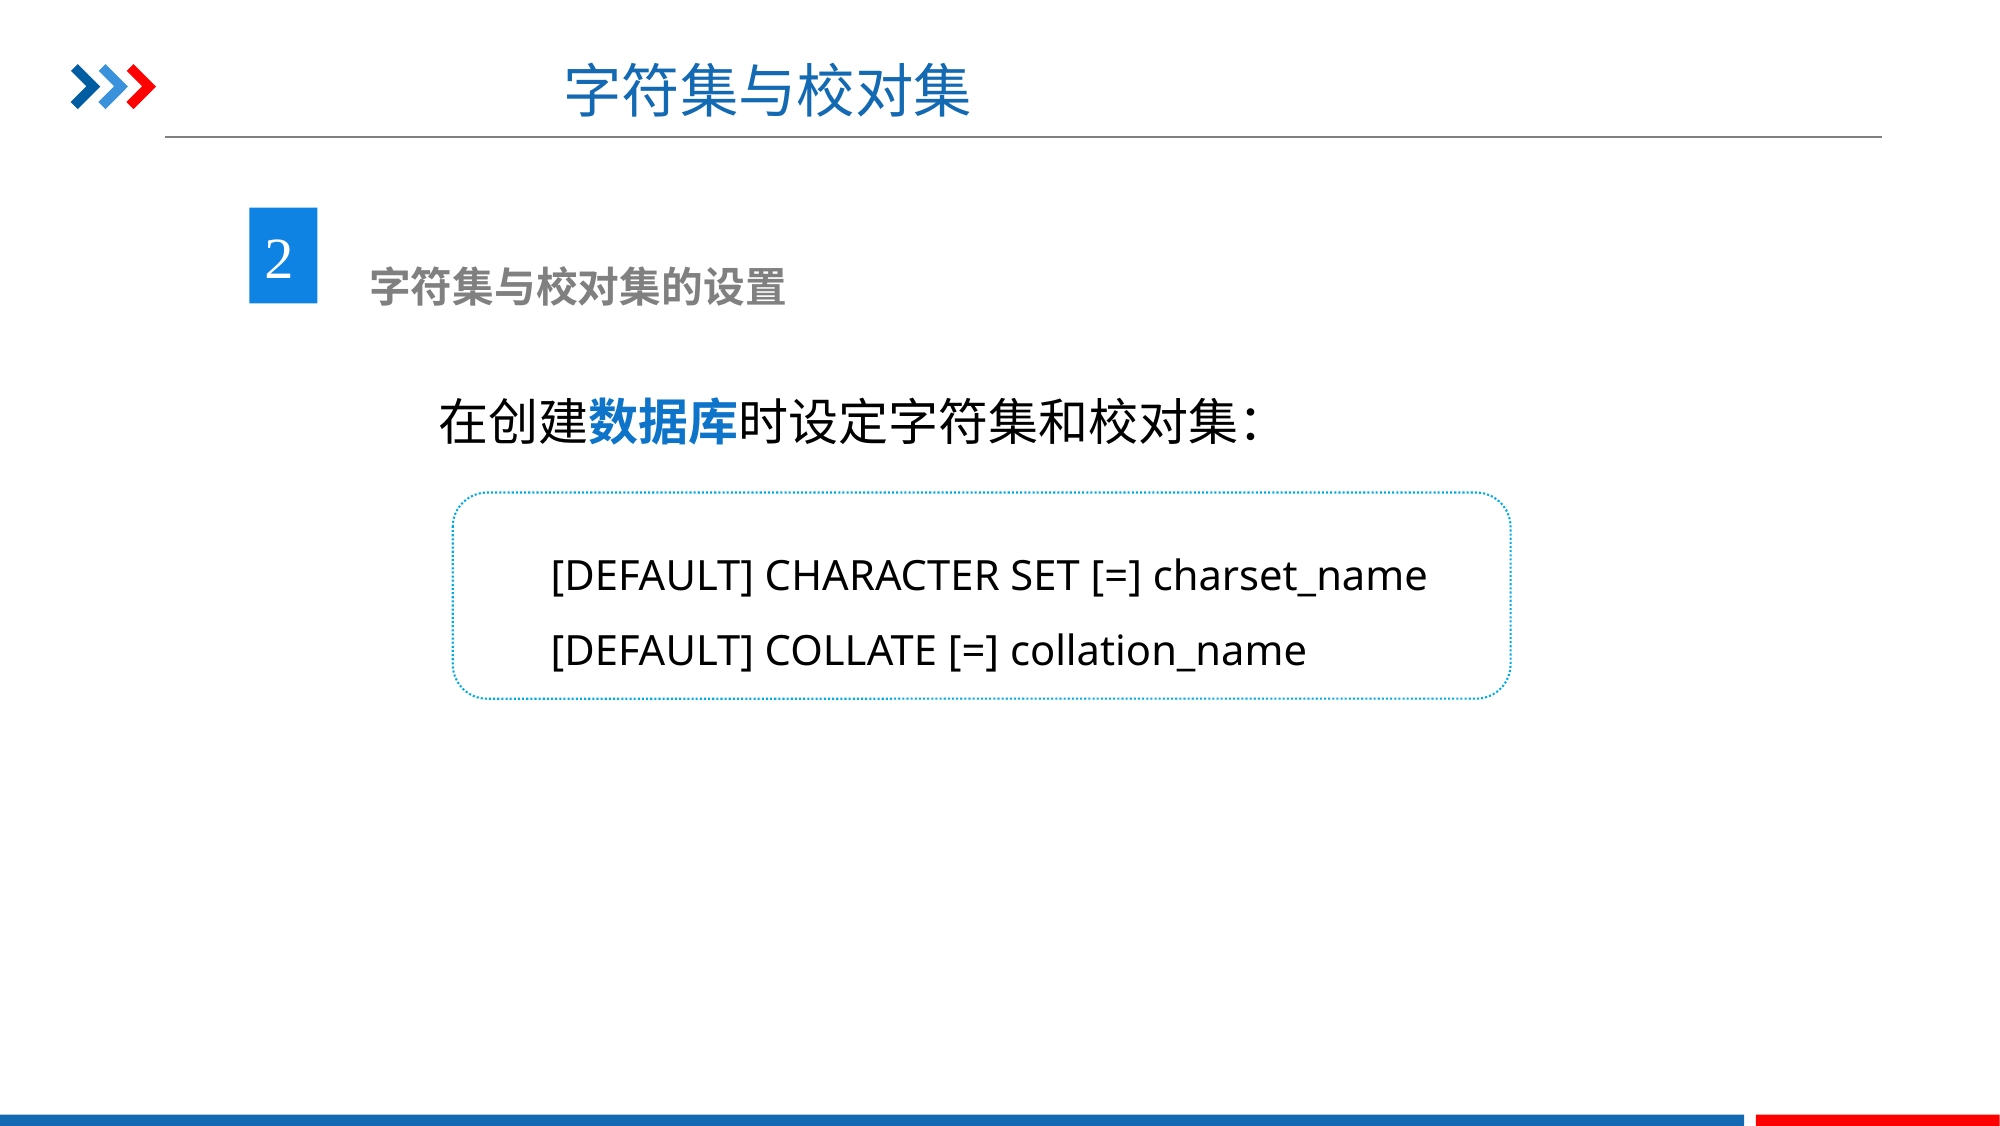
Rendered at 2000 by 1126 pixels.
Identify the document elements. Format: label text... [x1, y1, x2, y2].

text_box [452, 492, 1511, 699]
title 字符集与校对集 [521, 25, 1296, 153]
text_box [249, 207, 318, 304]
text_box 在创建数据库时设定字符集和校对集： [423, 382, 1489, 458]
text_box 字符集与校对集的设置 [319, 245, 1092, 320]
text_box [DEFAULT] CHARACTER SET [=] charset_name [DEFAULT] COLLATE [=] collation_name [535, 515, 1505, 681]
